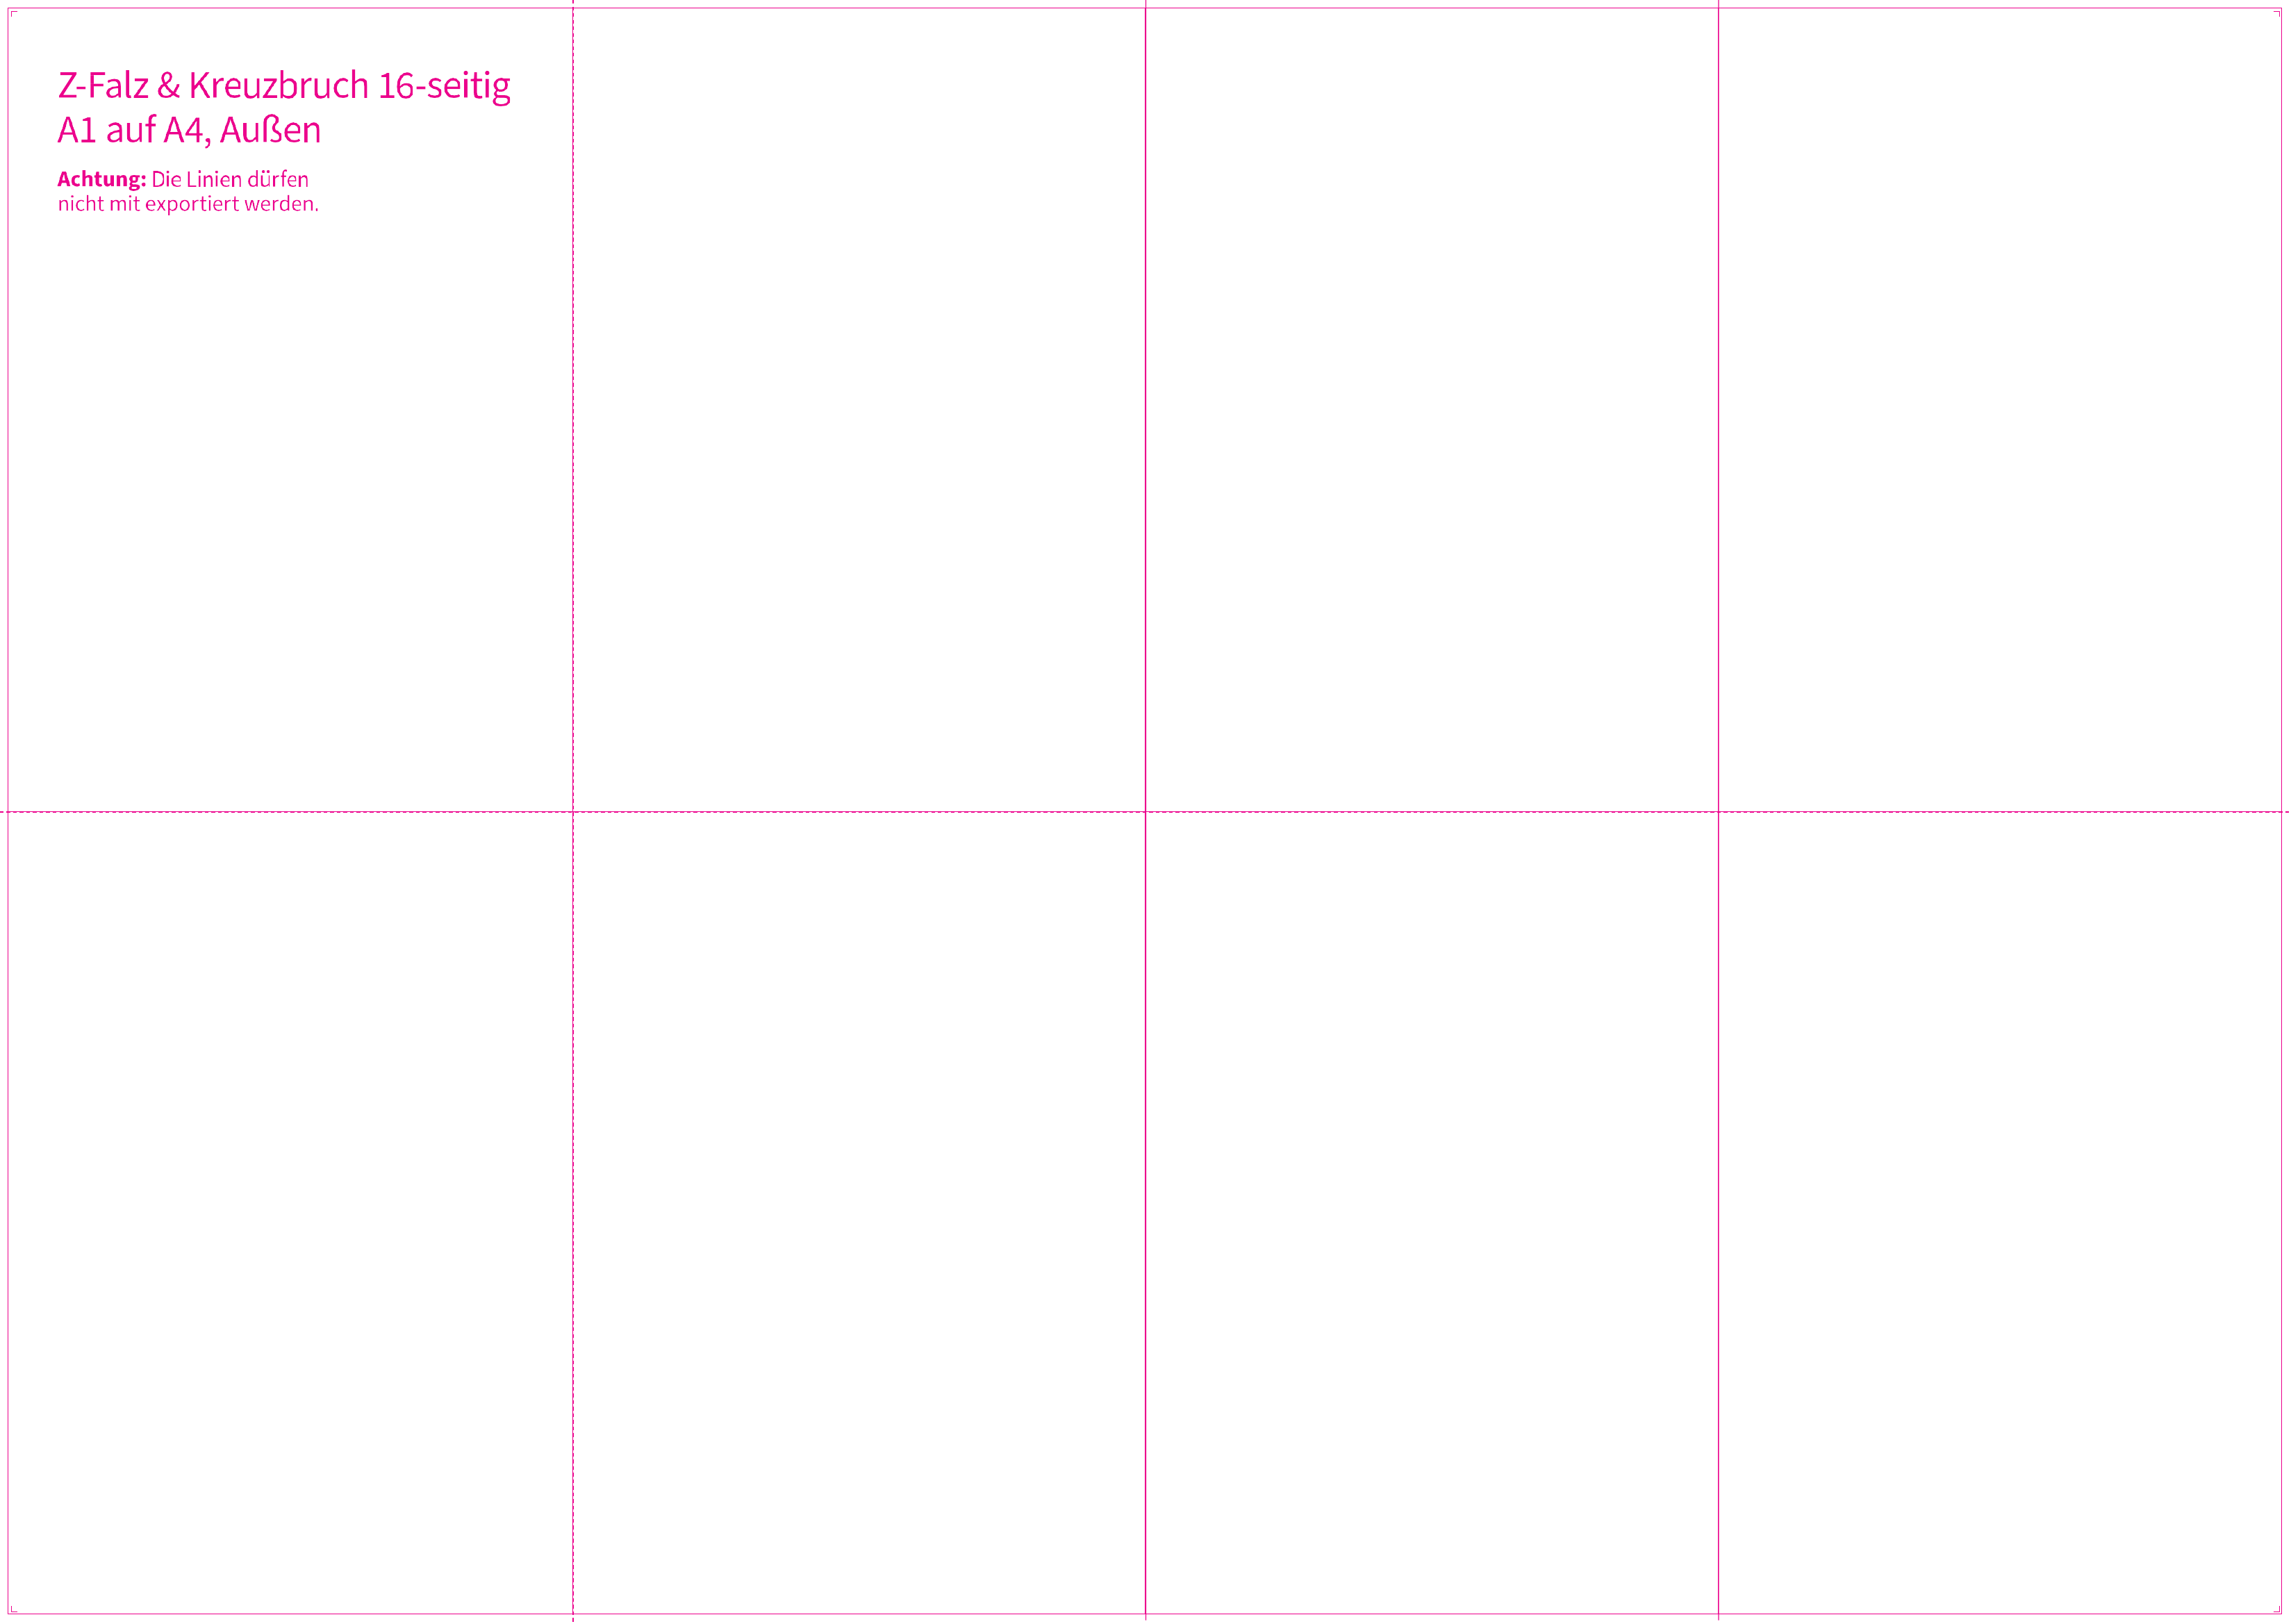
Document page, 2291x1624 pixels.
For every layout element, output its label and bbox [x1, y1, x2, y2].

text_box [0, 0, 2291, 1623]
